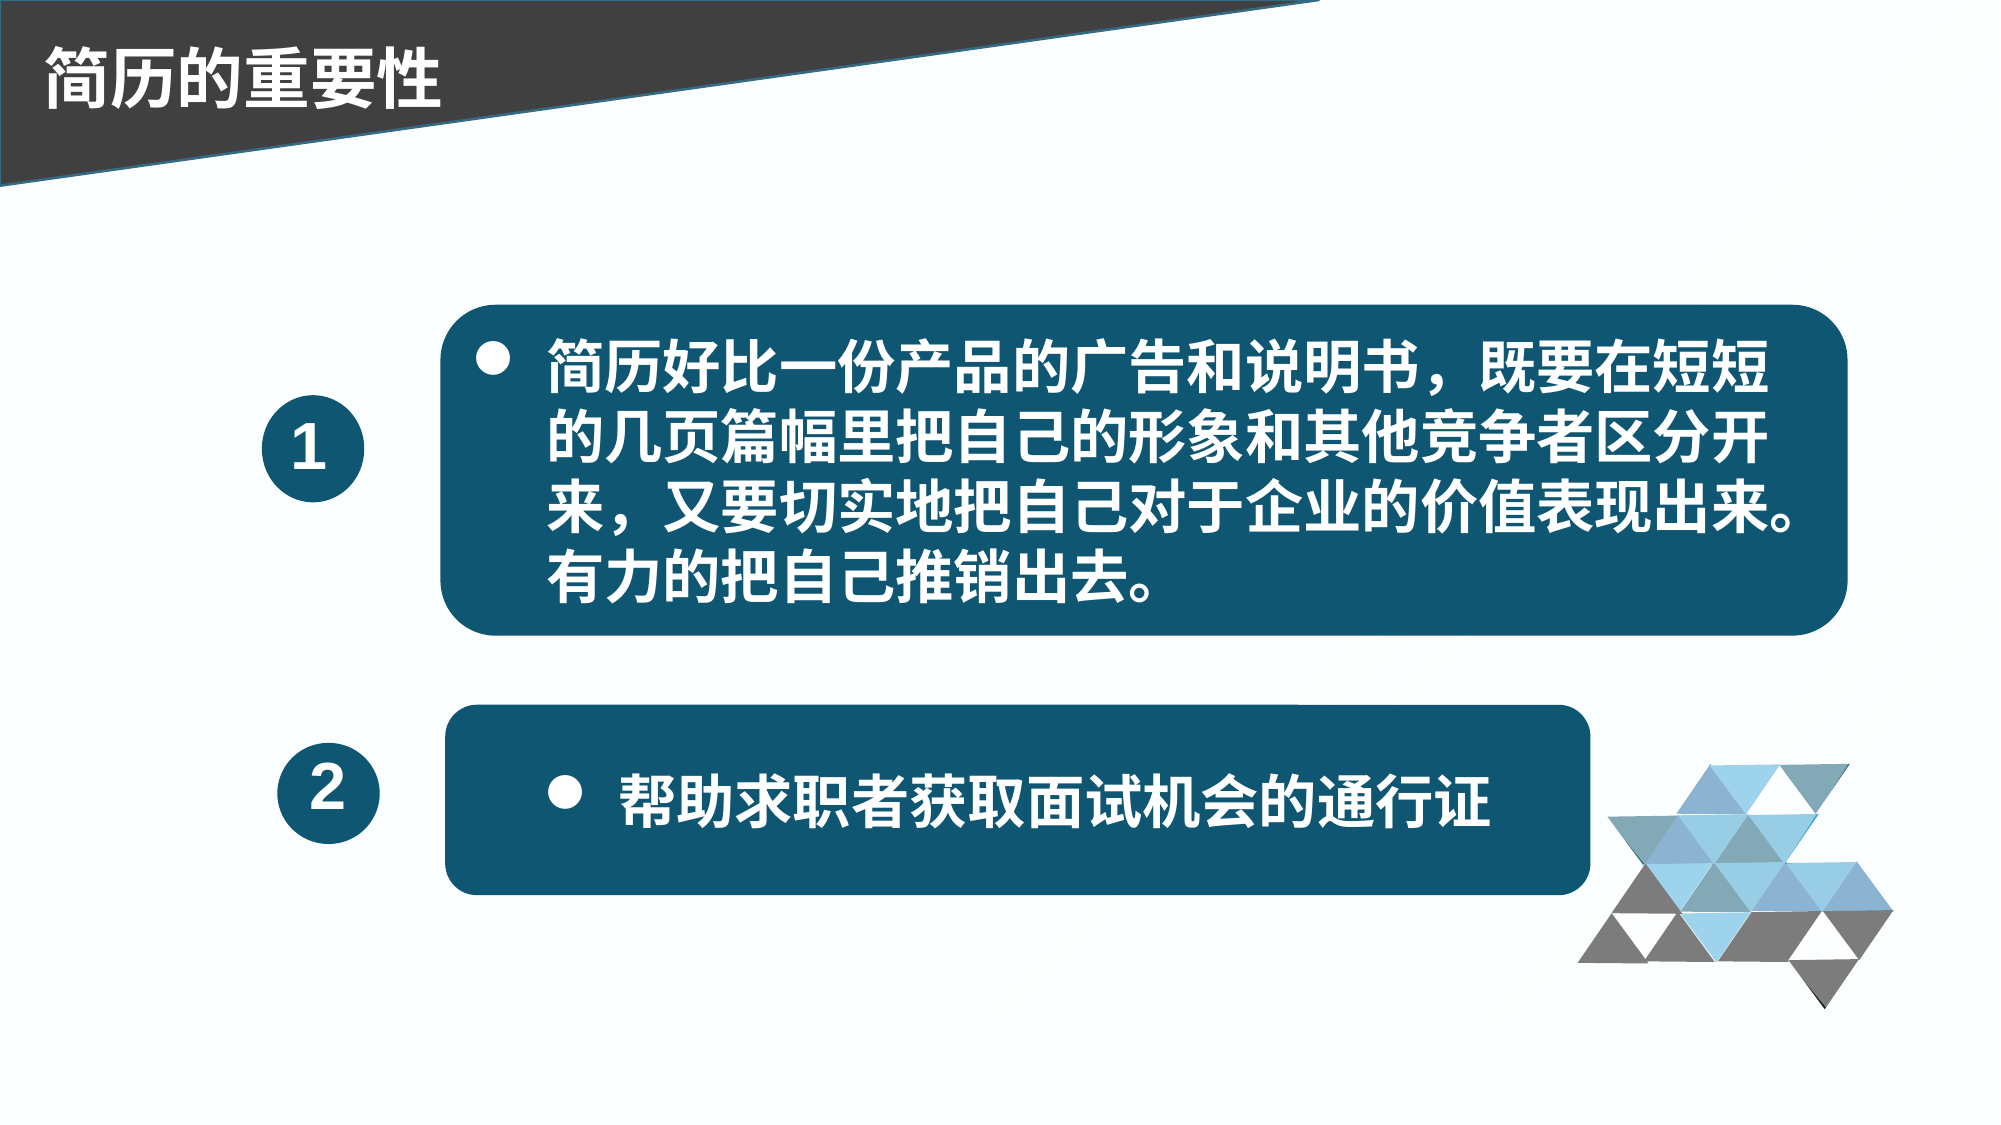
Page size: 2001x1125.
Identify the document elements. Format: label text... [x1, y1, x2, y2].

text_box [0, 0, 1320, 186]
text_box [260, 409, 276, 488]
text_box 简历好比一份产品的广告和说明书，既要在短短的几页篇幅里把自己的形象和其他竞争者区分开来，又要切实地把自己对于企业的价值表现出来。有力的把自己推销出去。 [439, 303, 1849, 637]
text_box 1 [276, 395, 355, 490]
text_box [278, 490, 348, 504]
text_box 2 [295, 735, 343, 831]
text_box 帮助求职者获取面试机会的通行证 [443, 703, 1592, 897]
text_box [276, 743, 382, 846]
text_box [355, 415, 366, 482]
